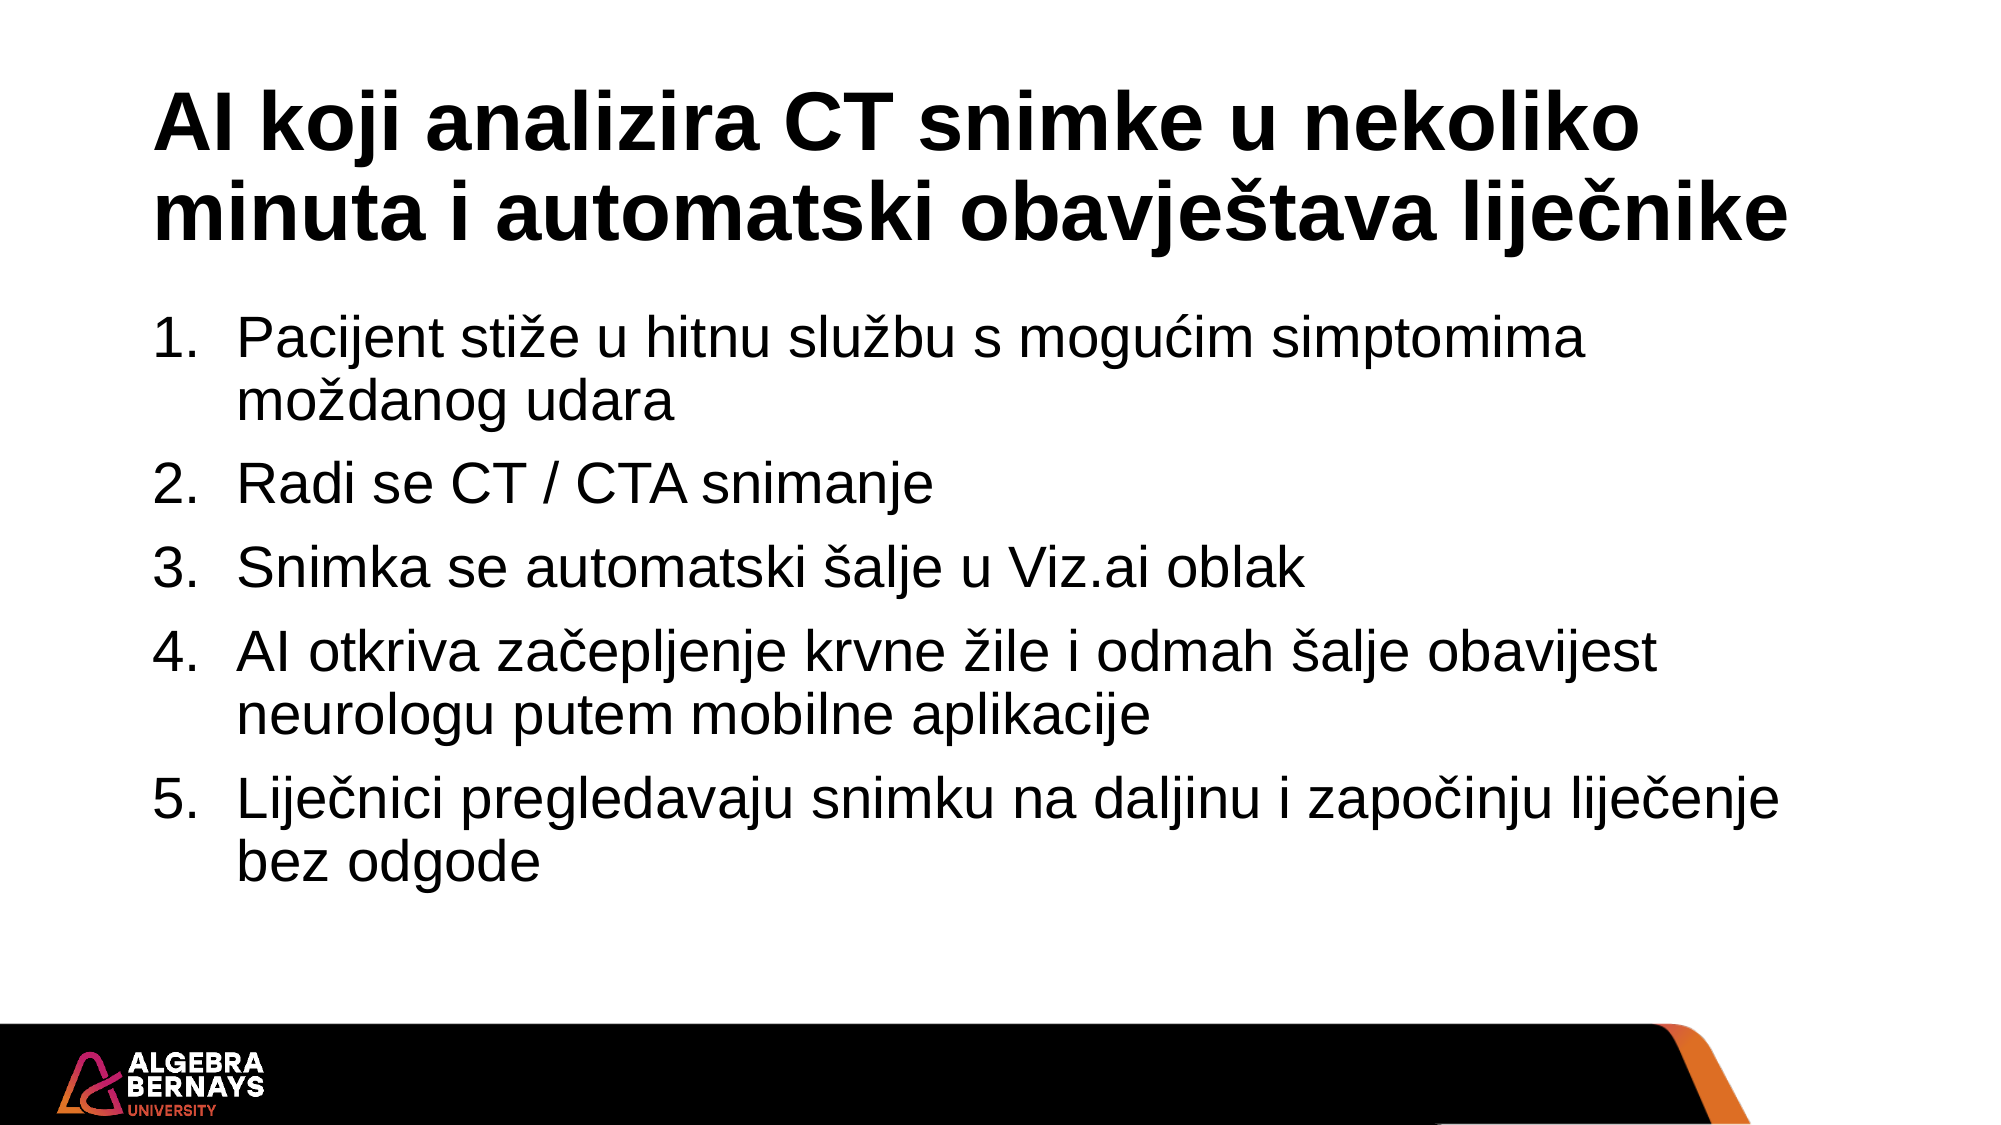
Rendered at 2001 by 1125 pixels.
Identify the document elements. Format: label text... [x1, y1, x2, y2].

title AI koji analizira CT snimke u nekoliko minuta i automatski obavještava liječnike [137, 59, 1863, 278]
picture [0, 1023, 1958, 1125]
list Pacijent stiže u hitnu službu s mogućim simptomima moždanog udara Radi se CT / CTA snimanje Snimka se automatski šalje u Viz.ai oblak AI otkriva začepljenje krvne žile i odmah šalje obavijest neurologu putem mobilne aplikacije Liječnici pregledavaju snimku na daljinu i započinju liječenje bez odgode [137, 299, 1863, 1014]
